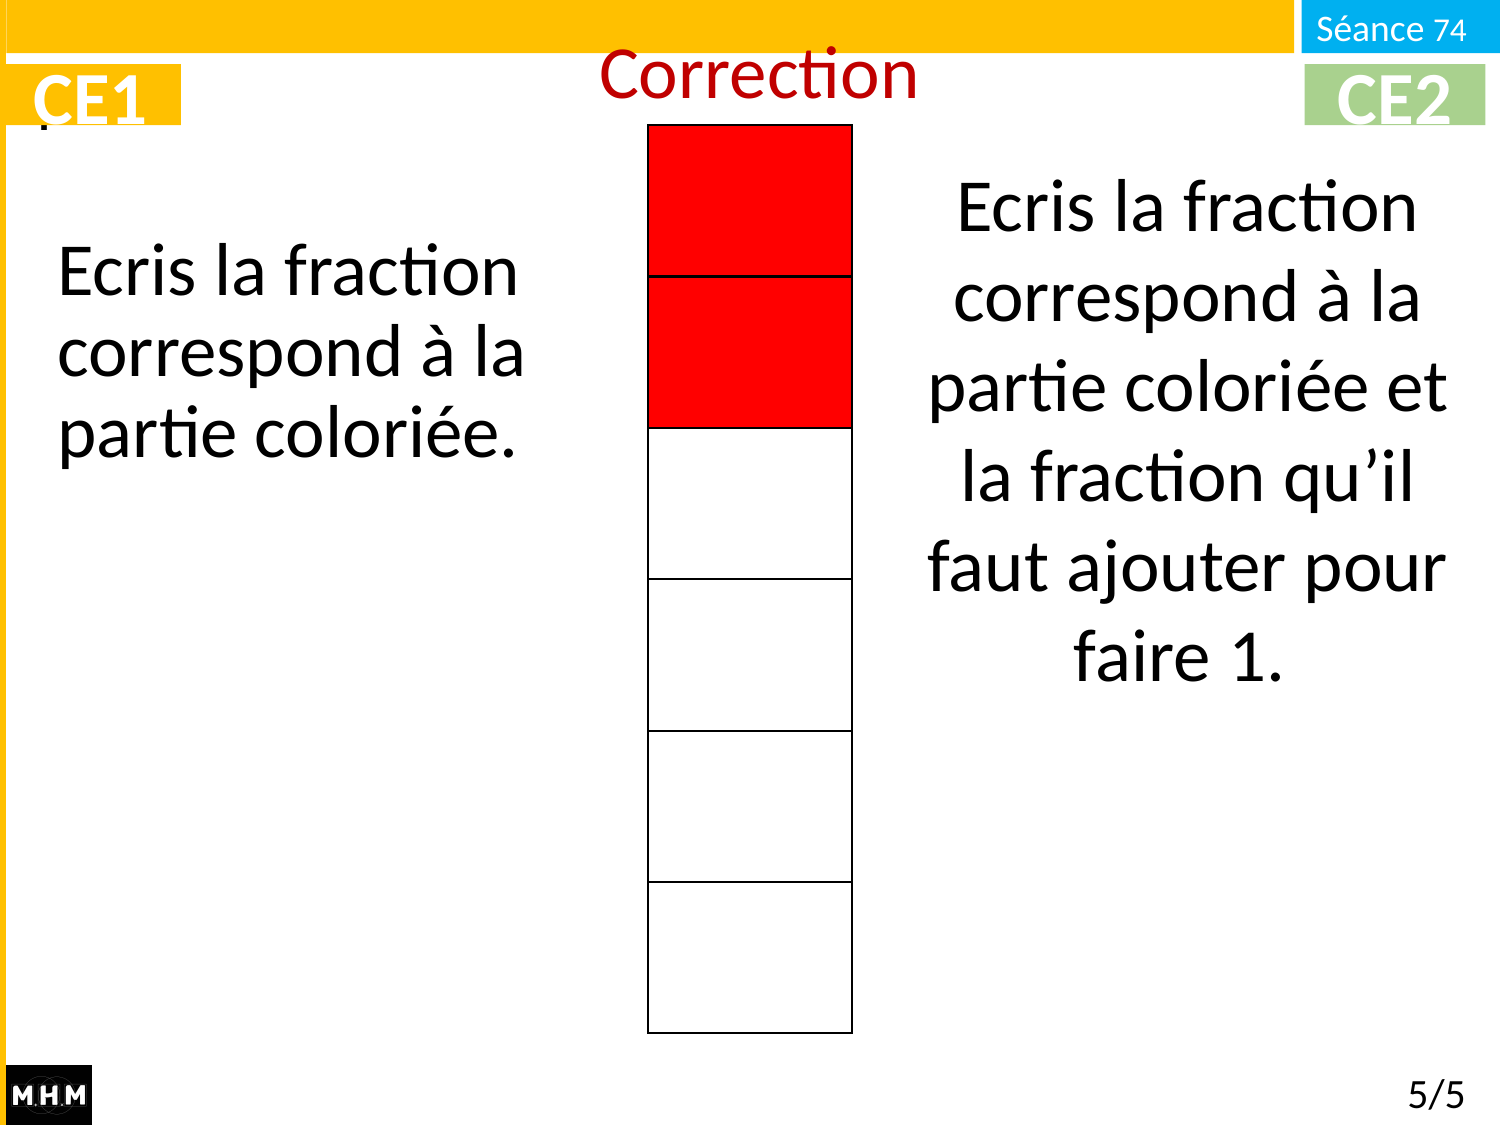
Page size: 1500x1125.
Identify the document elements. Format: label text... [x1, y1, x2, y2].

text_box Correction [579, 25, 940, 125]
text_box CE1 [0, 63, 182, 126]
picture [6, 1065, 92, 1125]
list 5/5 [1373, 1064, 1500, 1125]
title Ecris la fraction correspond à la partie coloriée. [42, 207, 616, 497]
text_box CE2 [1303, 63, 1487, 126]
text_box Ecris la fraction correspond à la partie coloriée et la fraction qu’il faut ajouter pour faire 1. [890, 149, 1486, 704]
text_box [295, 476, 1205, 682]
